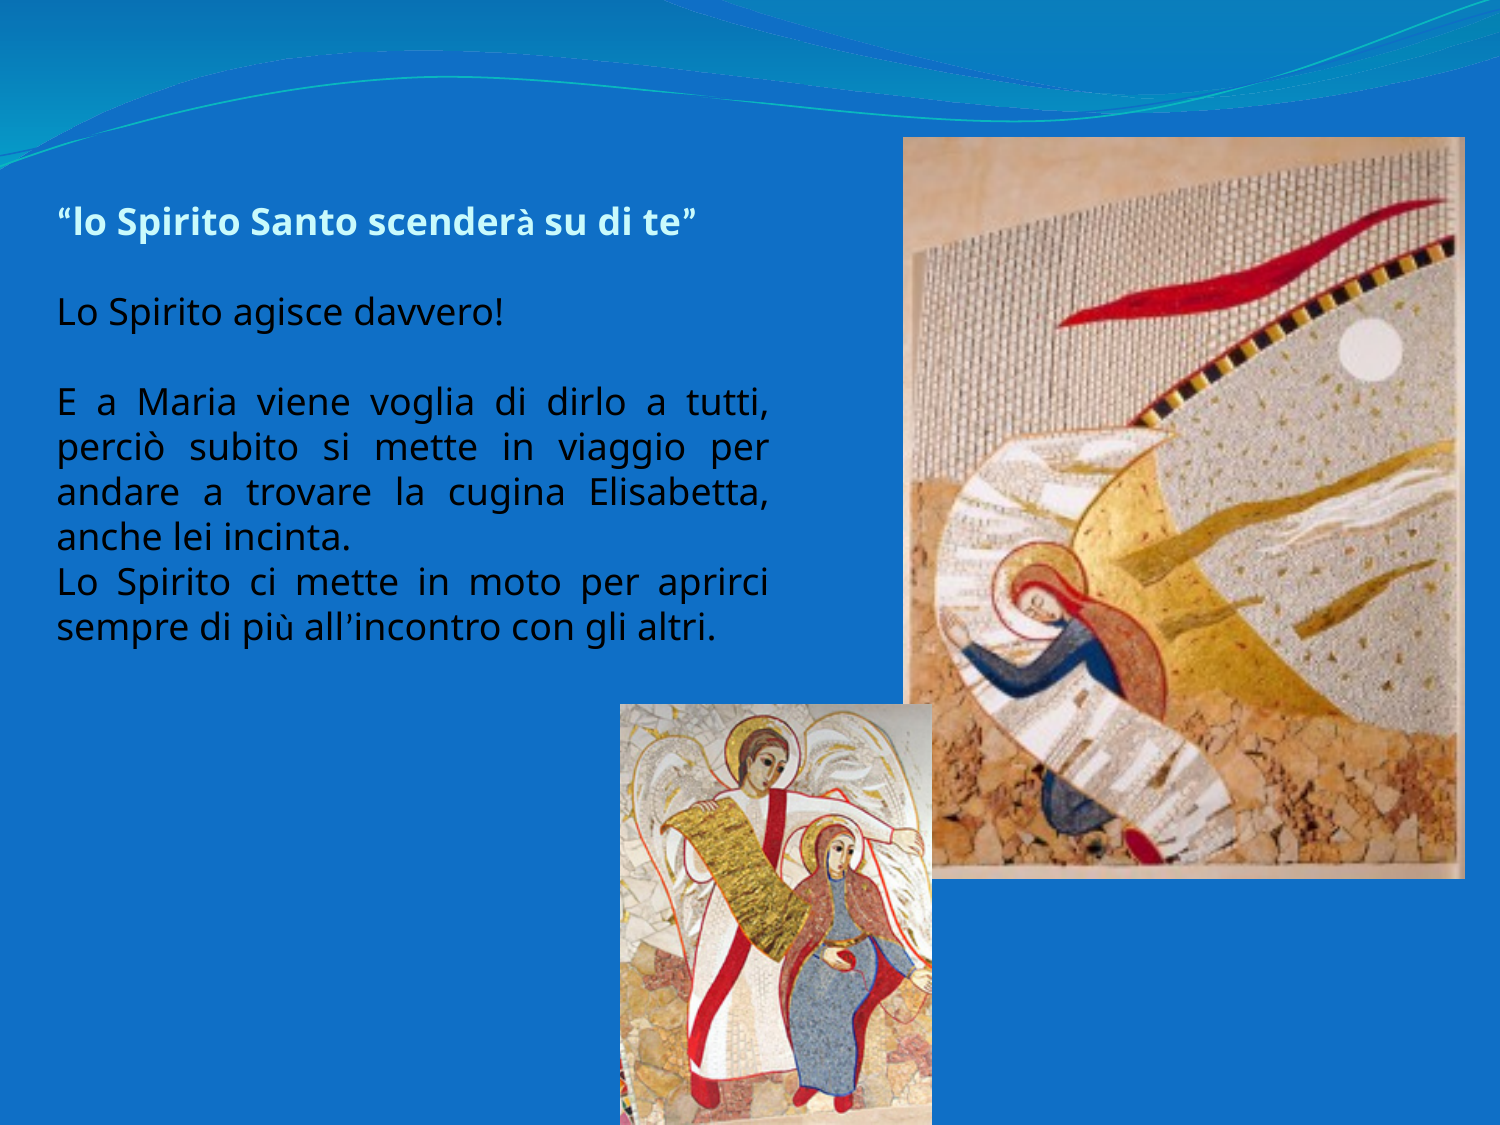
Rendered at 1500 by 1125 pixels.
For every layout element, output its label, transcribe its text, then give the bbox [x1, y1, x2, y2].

text_box “lo Spirito Santo scenderà su di te” Lo Spirito agisce davvero! E a Maria viene voglia di dirlo a tutti, perciò subito si mette in viaggio per andare a trovare la cugina Elisabetta, anche lei incinta. Lo Spirito ci mette in moto per aprirci sempre di più all’incontro con gli altri. [41, 190, 786, 656]
picture [619, 136, 1465, 1125]
